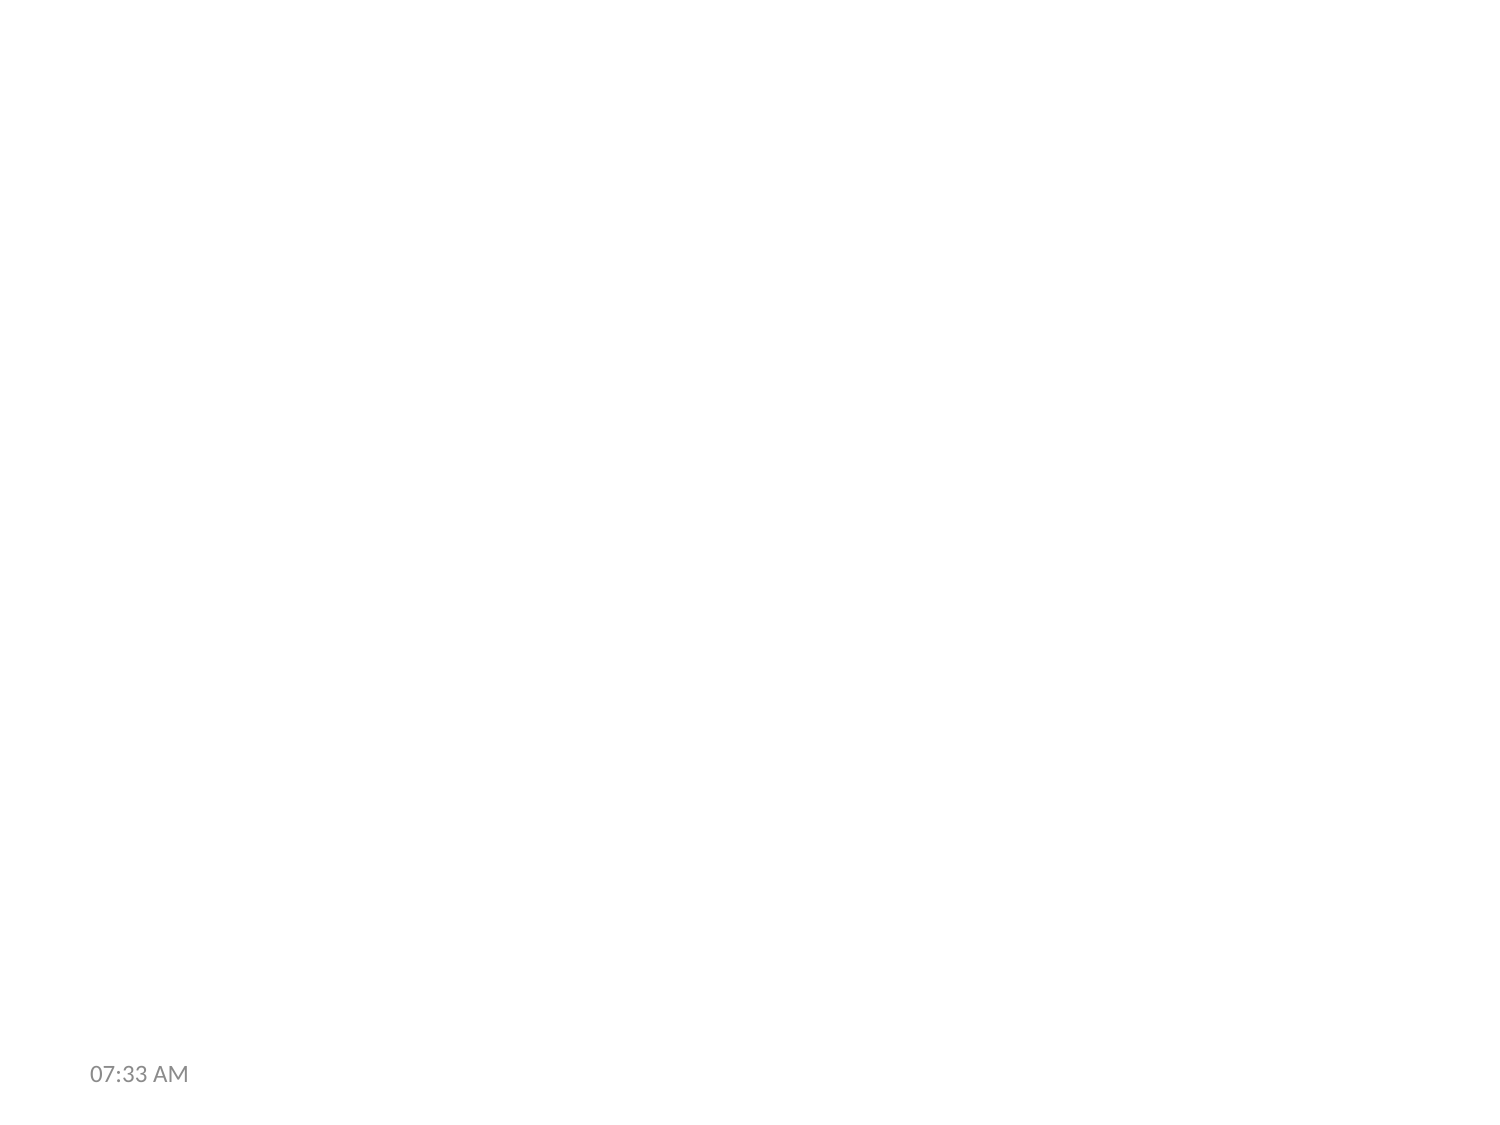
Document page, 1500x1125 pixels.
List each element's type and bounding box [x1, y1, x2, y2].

slide_number [75, 1042, 425, 1103]
